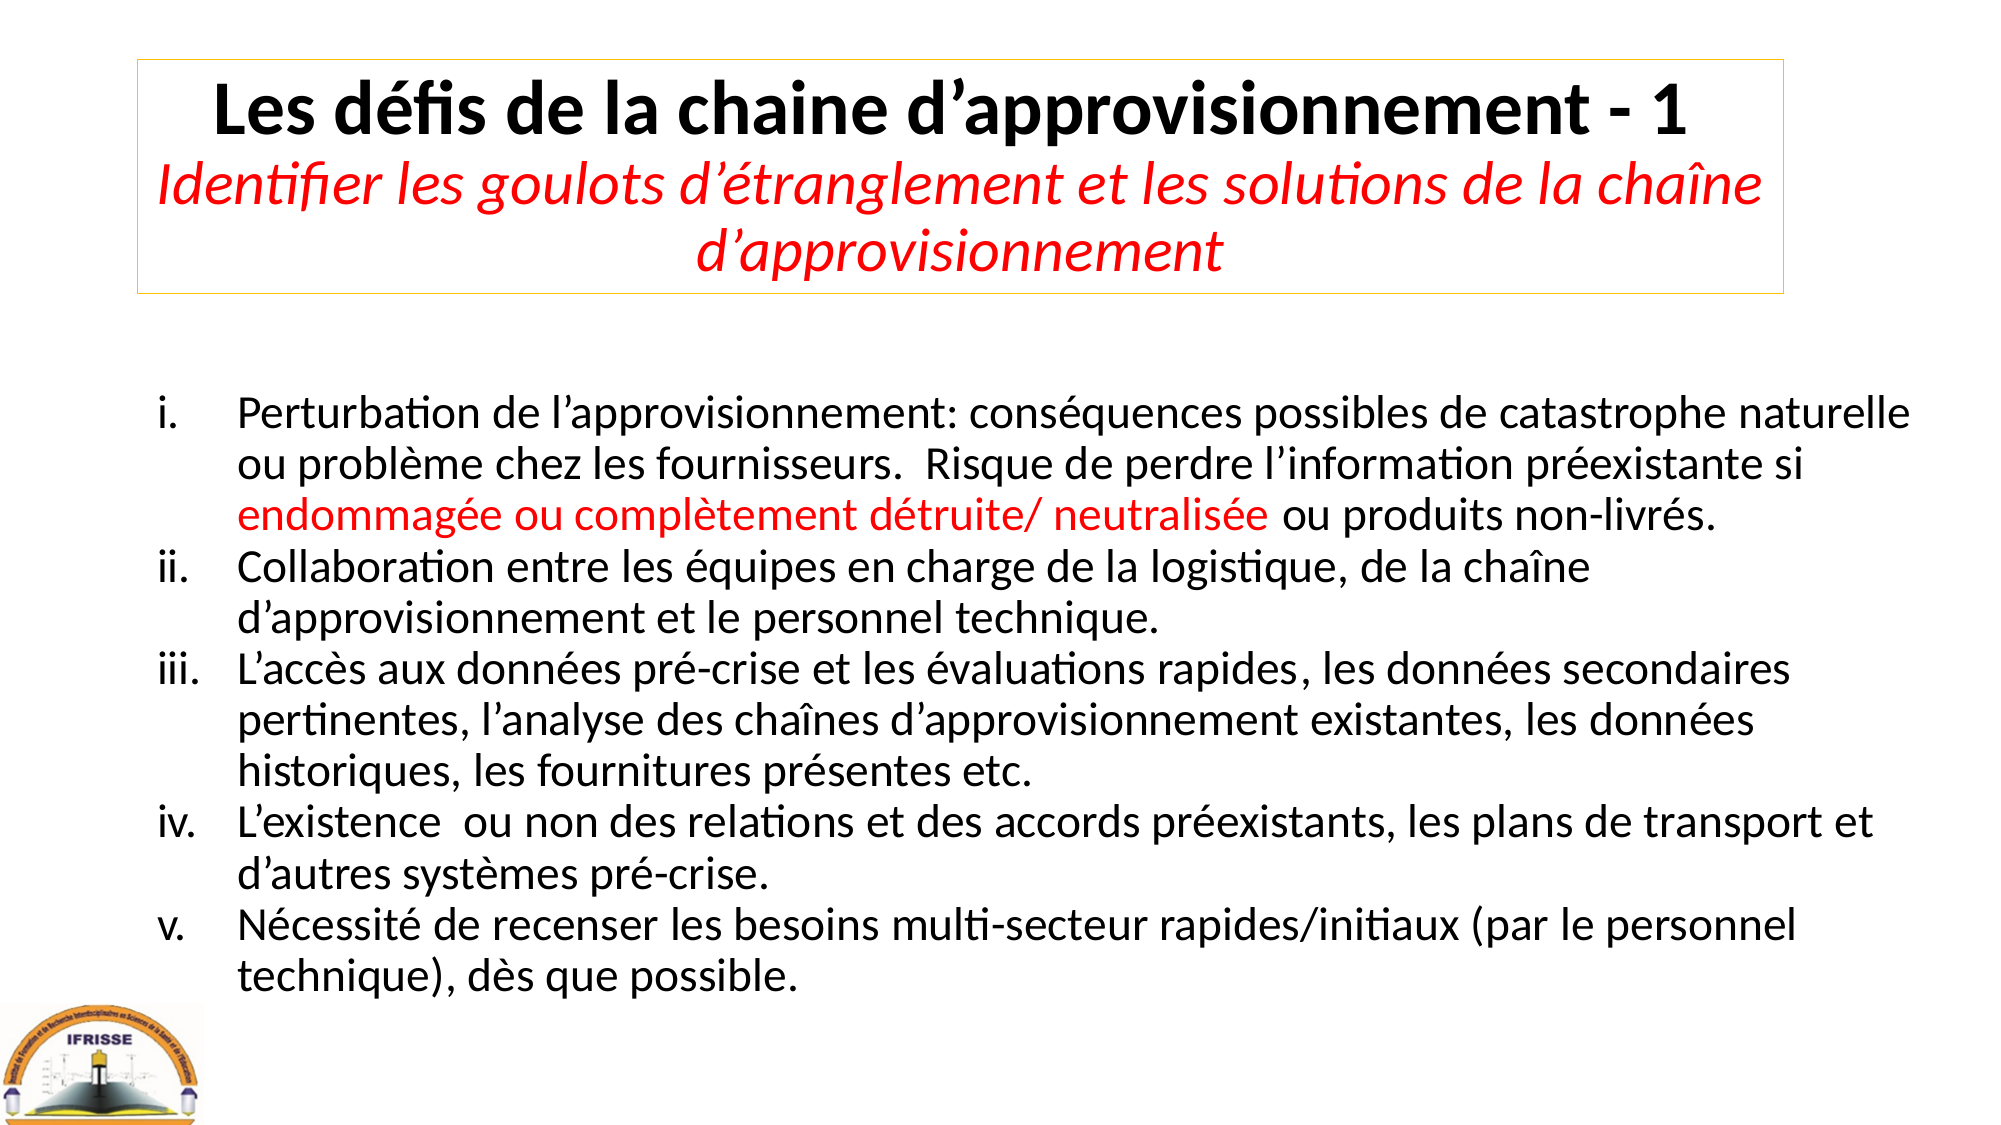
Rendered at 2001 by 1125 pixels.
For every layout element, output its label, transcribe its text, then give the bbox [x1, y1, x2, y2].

title Les défis de la chaine d’approvisionnement - 1 Identifier les goulots d’étranglement et les solutions de la chaîne d’approvisionnement [137, 59, 1784, 294]
list Perturbation de l’approvisionnement: conséquences possibles de catastrophe naturelle ou problème chez les fournisseurs. Risque de perdre l’information préexistante si endommagée ou complètement détruite/ neutralisée ou produits non-livrés. Collaboration entre les équipes en charge de la logistique, de la chaîne d’approvisionnement et le personnel technique. L’accès aux données pré-crise et les évaluations rapides, les données secondaires pertinentes, l’analyse des chaînes d’approvisionnement existantes, les données historiques, les fournitures présentes etc. L’existence ou non des relations et des accords préexistants, les plans de transport et d’autres systèmes pré-crise. Nécessité de recenser les besoins multi-secteur rapides/initiaux (par le personnel technique), dès que possible. [142, 313, 1953, 1023]
picture [0, 1003, 204, 1125]
